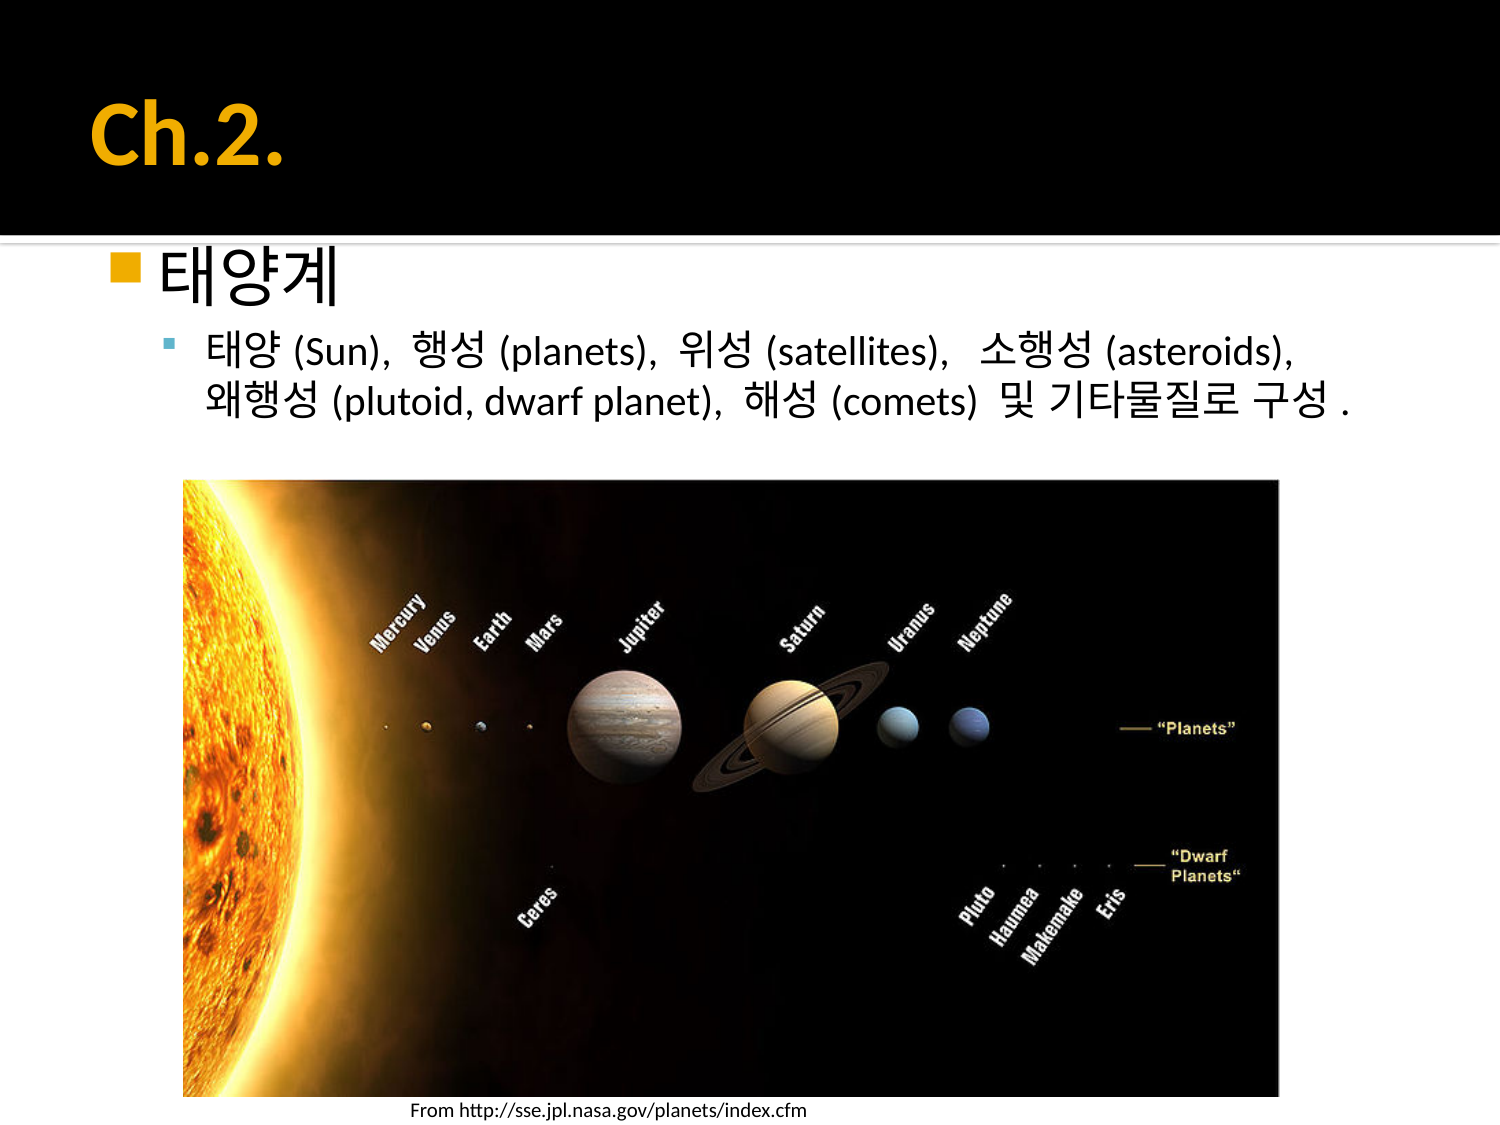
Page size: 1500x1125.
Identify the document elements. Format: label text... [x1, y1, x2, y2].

picture [182, 479, 1280, 1097]
title Ch.2. [75, 25, 1425, 231]
text_box From http://sse.jpl.nasa.gov/planets/index.cfm [395, 1105, 1146, 1125]
list 태양계 태양(Sun), 행성(planets), 위성(satellites), 소행성(asteroids), 왜행성(plutoid, dwarf planet), 해성(comets) 및 기타물질로 구성. [76, 219, 1427, 979]
